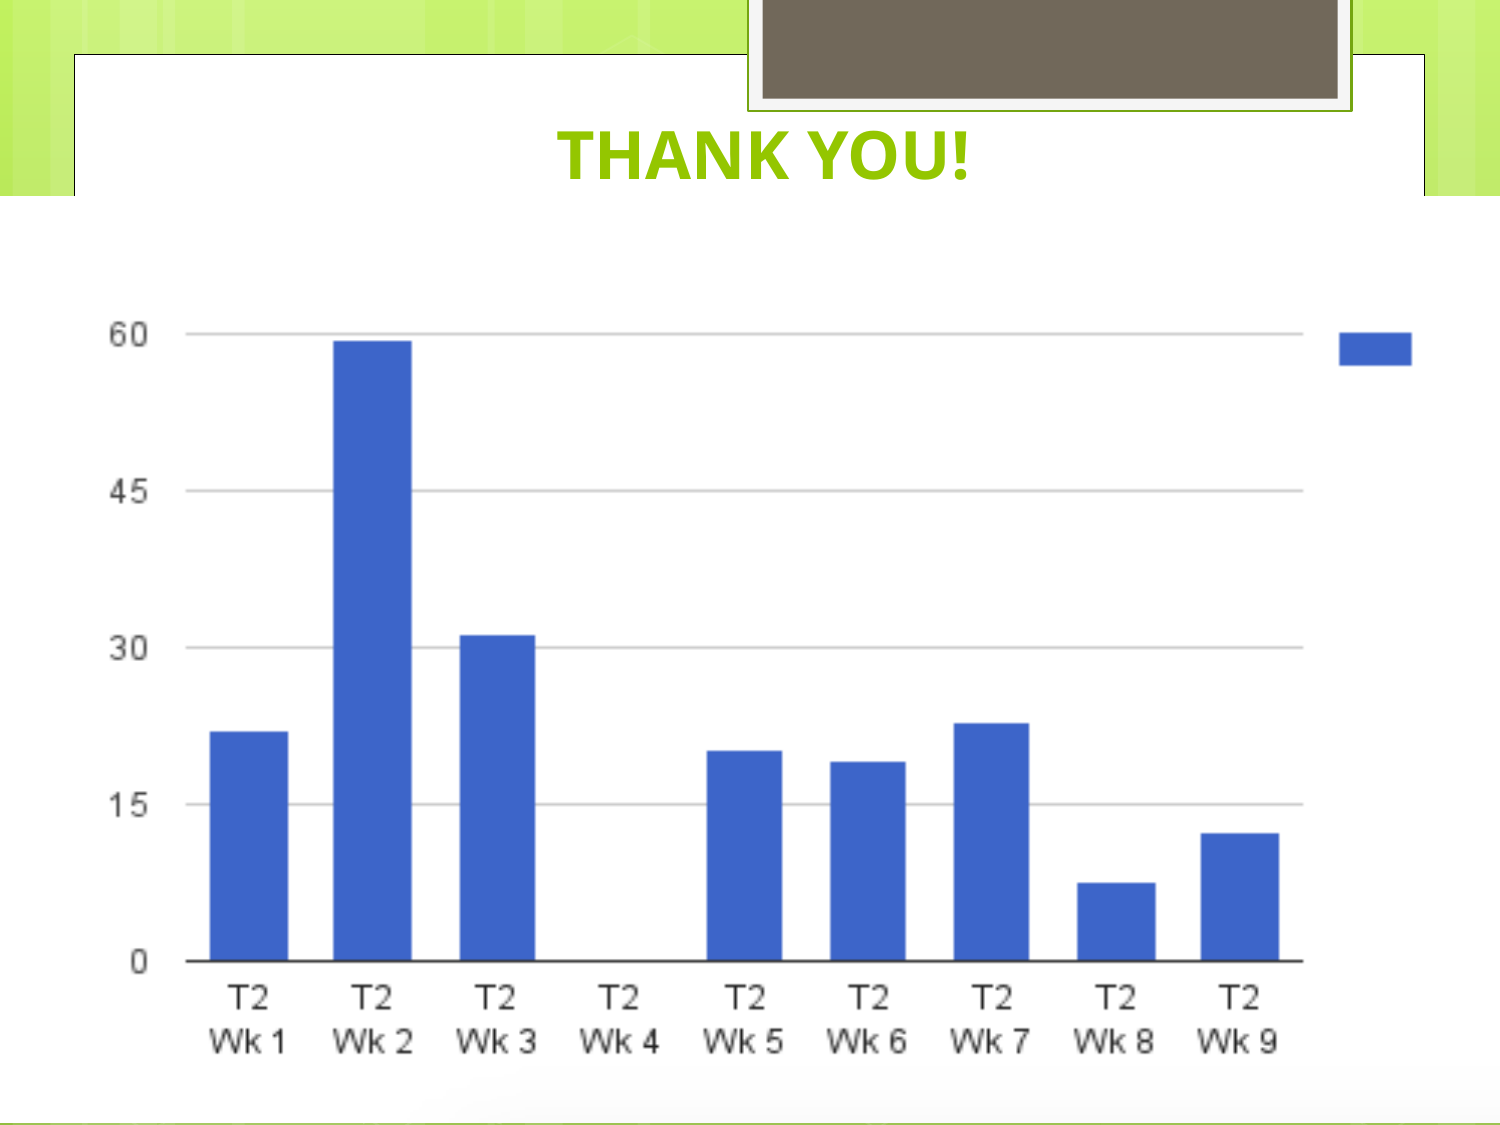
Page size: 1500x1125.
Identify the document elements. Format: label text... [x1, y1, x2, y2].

title THANK YOU! [27, 78, 1499, 195]
picture [0, 195, 1500, 1124]
